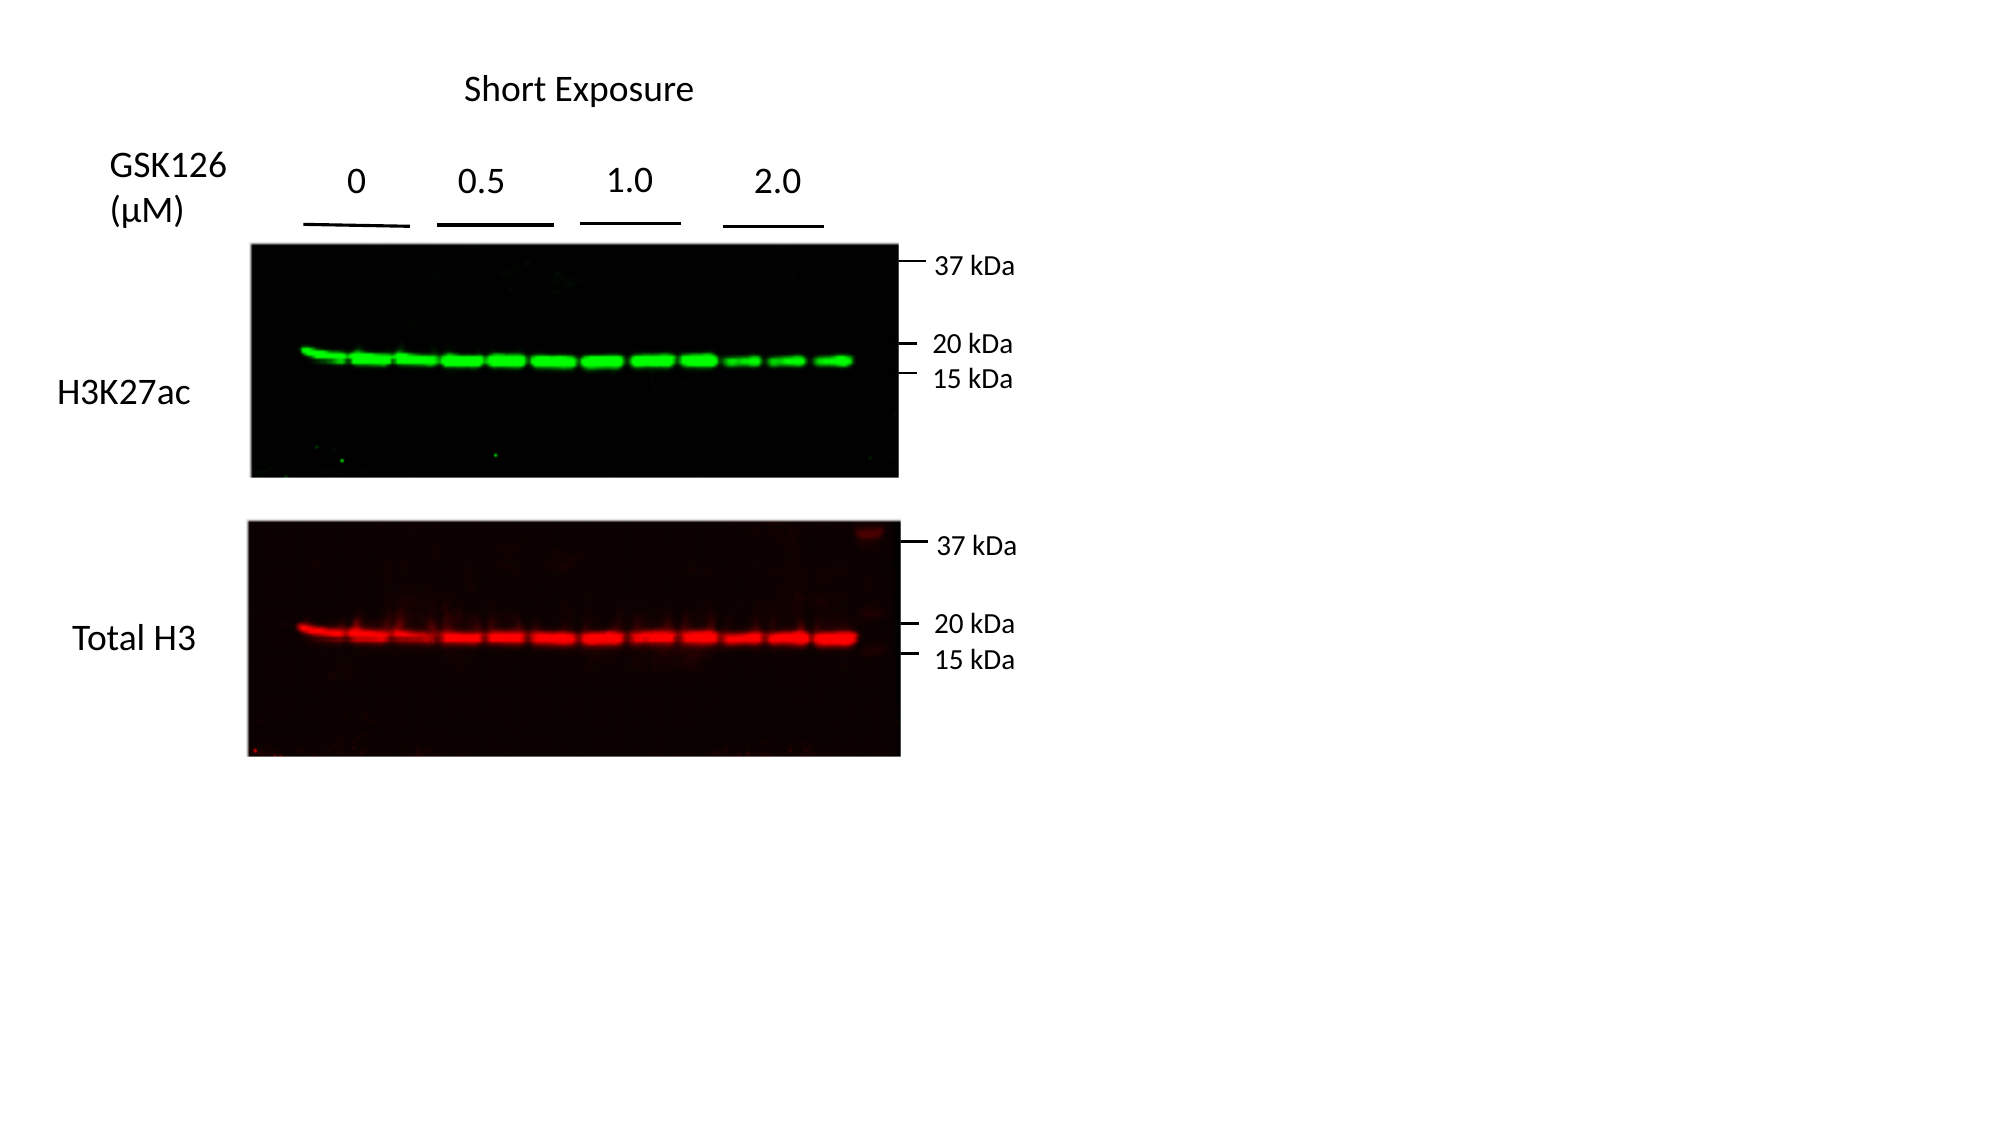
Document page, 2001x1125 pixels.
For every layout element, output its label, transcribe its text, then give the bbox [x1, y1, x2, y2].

text_box 20 kDa [917, 316, 1029, 352]
text_box 0.5 [443, 149, 521, 209]
text_box 15 kDa [919, 632, 1031, 683]
text_box H3K27ac [42, 359, 206, 420]
text_box 15 kDa [917, 352, 1029, 403]
picture [248, 241, 899, 478]
text_box Total H3 [57, 605, 211, 666]
text_box 0 [332, 149, 382, 209]
text_box 37 kDa [919, 238, 1031, 289]
text_box 20 kDa [919, 596, 1031, 632]
text_box GSK126 (µM) [94, 133, 242, 238]
picture [245, 518, 901, 757]
text_box 37 kDa [921, 518, 1033, 569]
text_box 2.0 [738, 149, 817, 209]
text_box 1.0 [591, 147, 669, 207]
text_box Short Exposure [449, 56, 710, 117]
